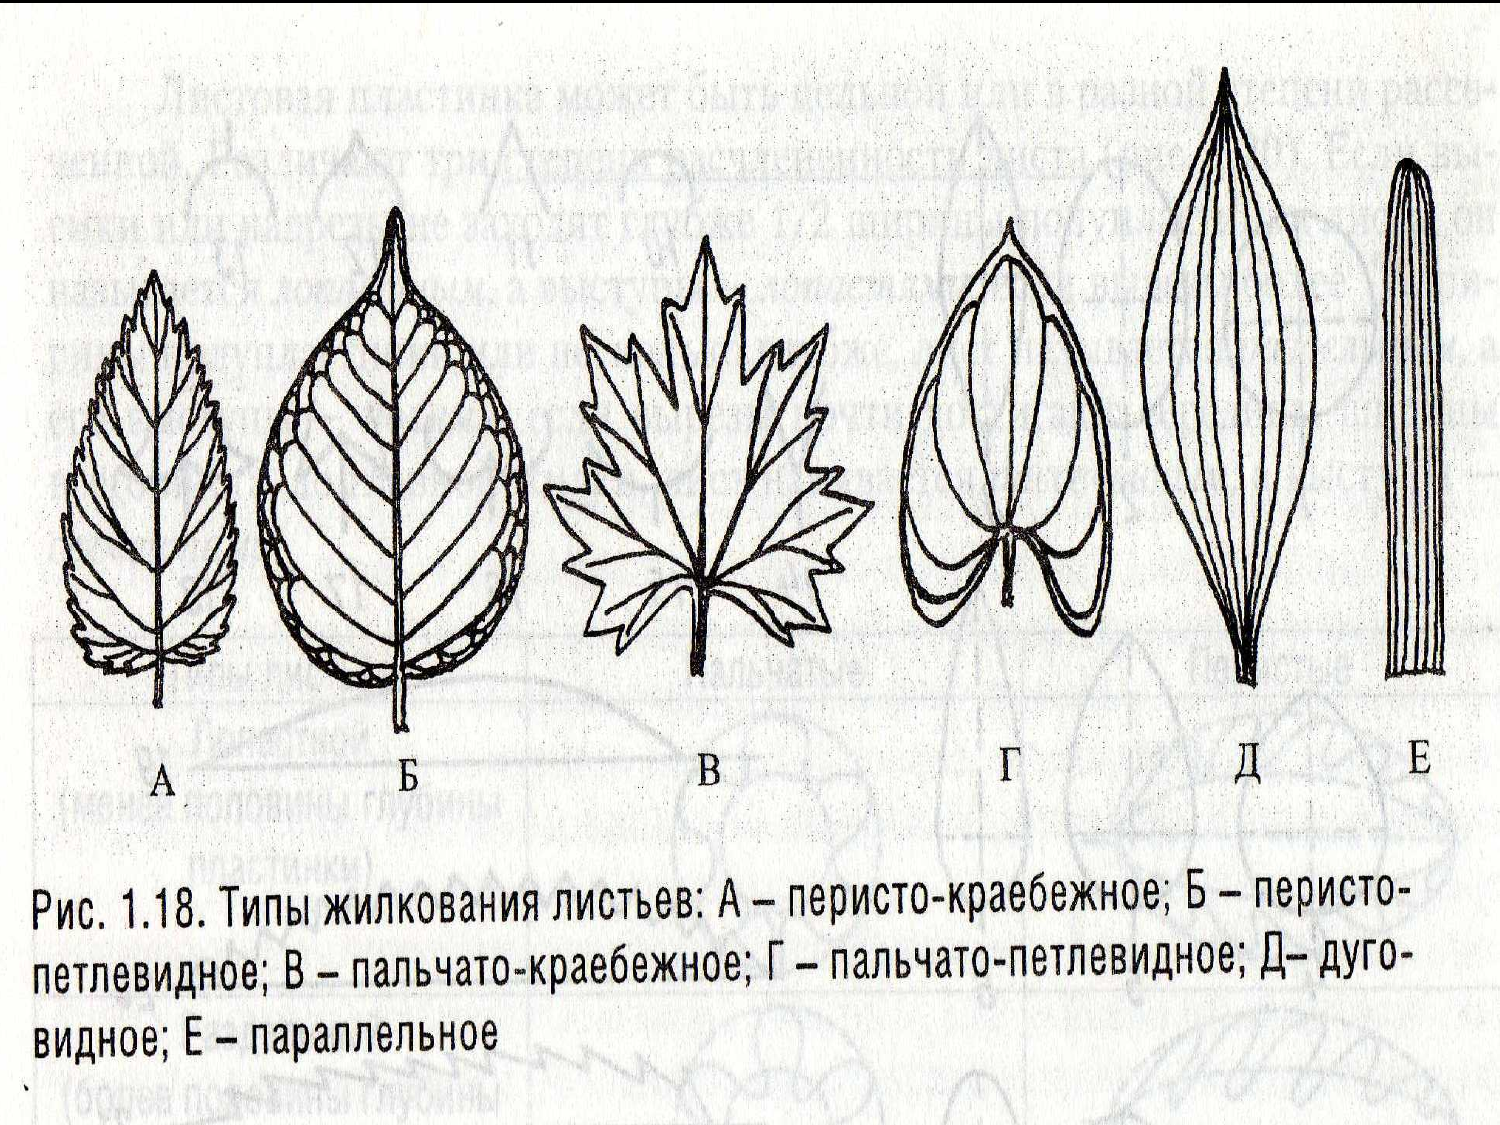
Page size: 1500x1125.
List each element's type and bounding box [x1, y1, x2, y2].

list [0, 2, 1500, 1125]
